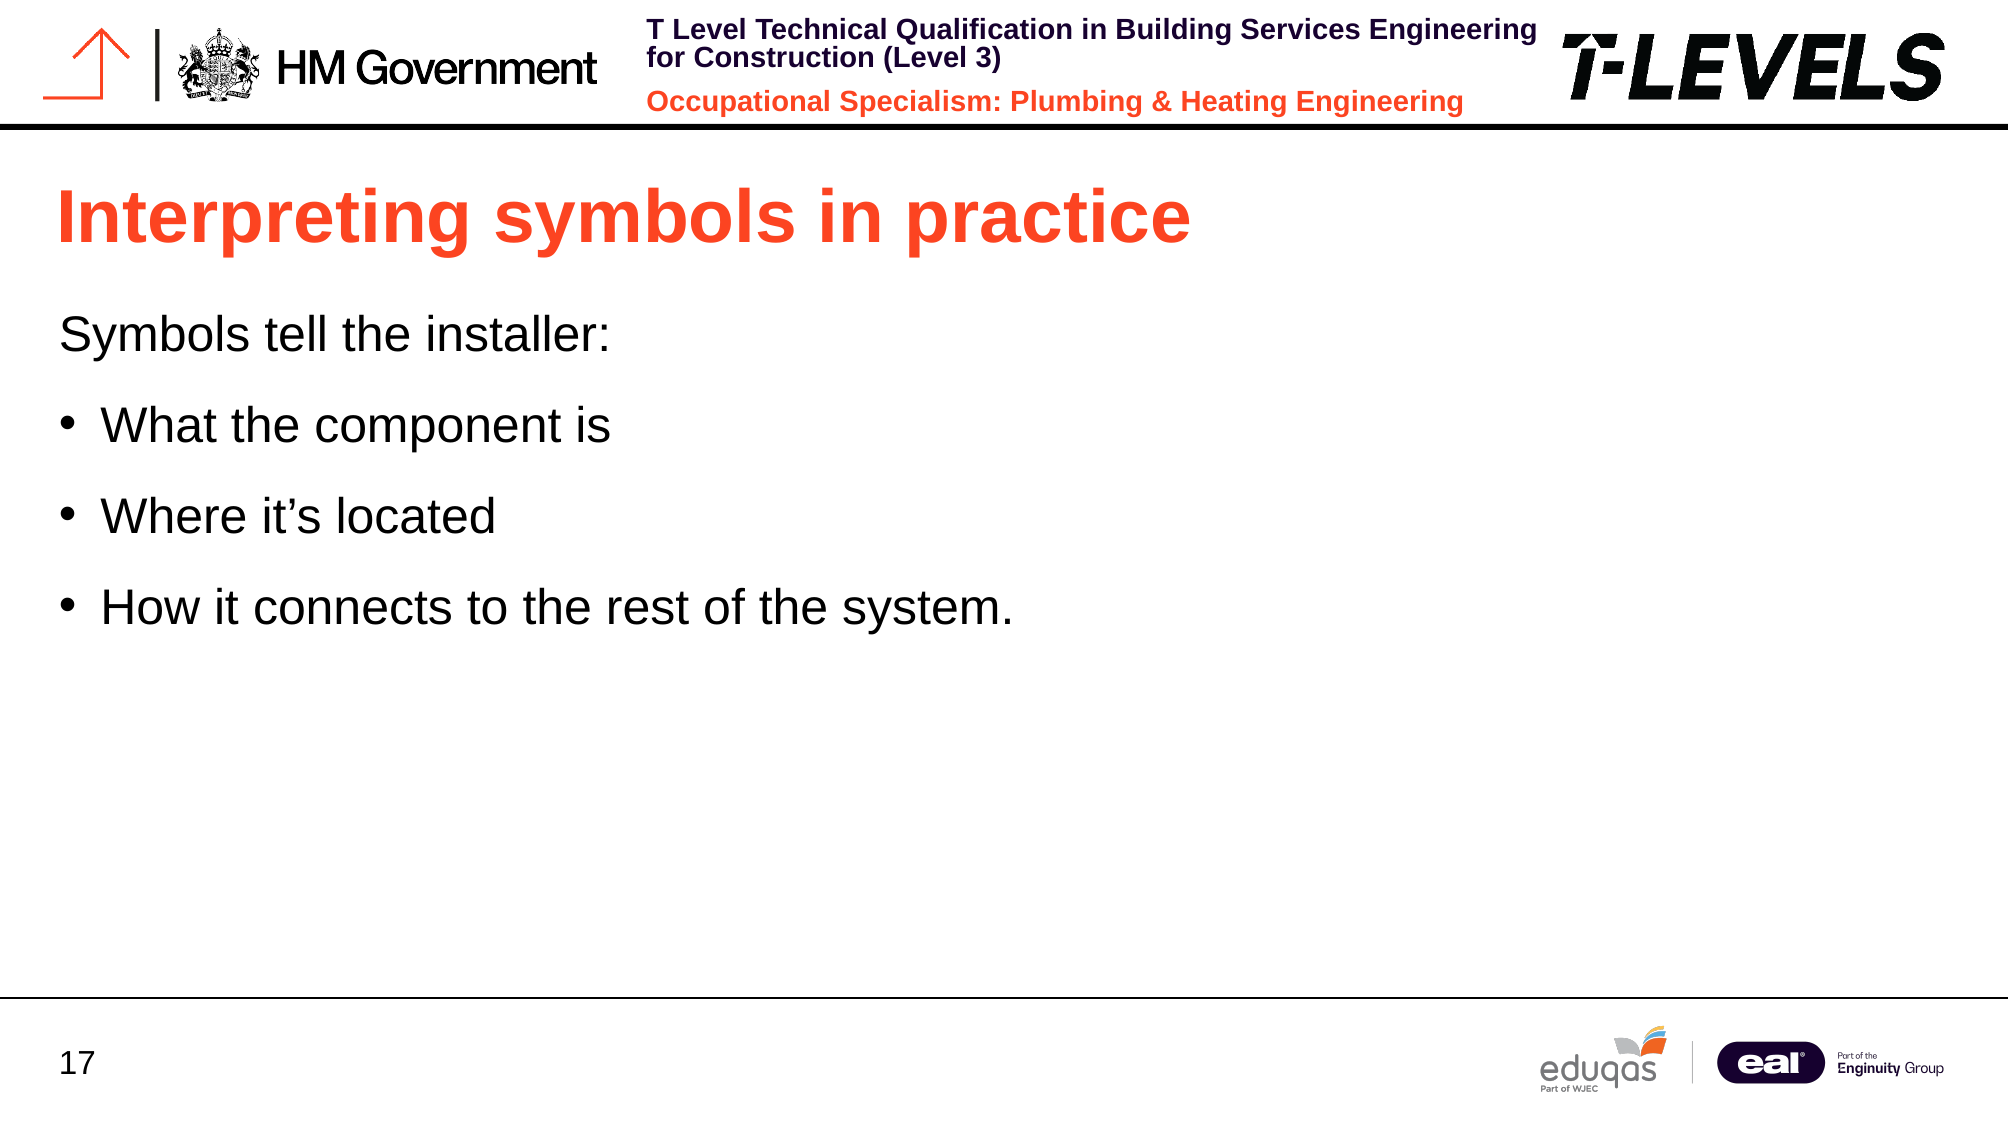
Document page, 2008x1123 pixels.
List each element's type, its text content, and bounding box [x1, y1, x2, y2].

picture [38, 27, 136, 100]
title Interpreting symbols in practice [41, 111, 1949, 314]
picture [1535, 1021, 1949, 1097]
list Symbols tell the installer: What the component is Where it’s located How it connects to the rest of the system. [59, 295, 1901, 975]
picture [1543, 25, 1964, 108]
picture [155, 28, 597, 102]
